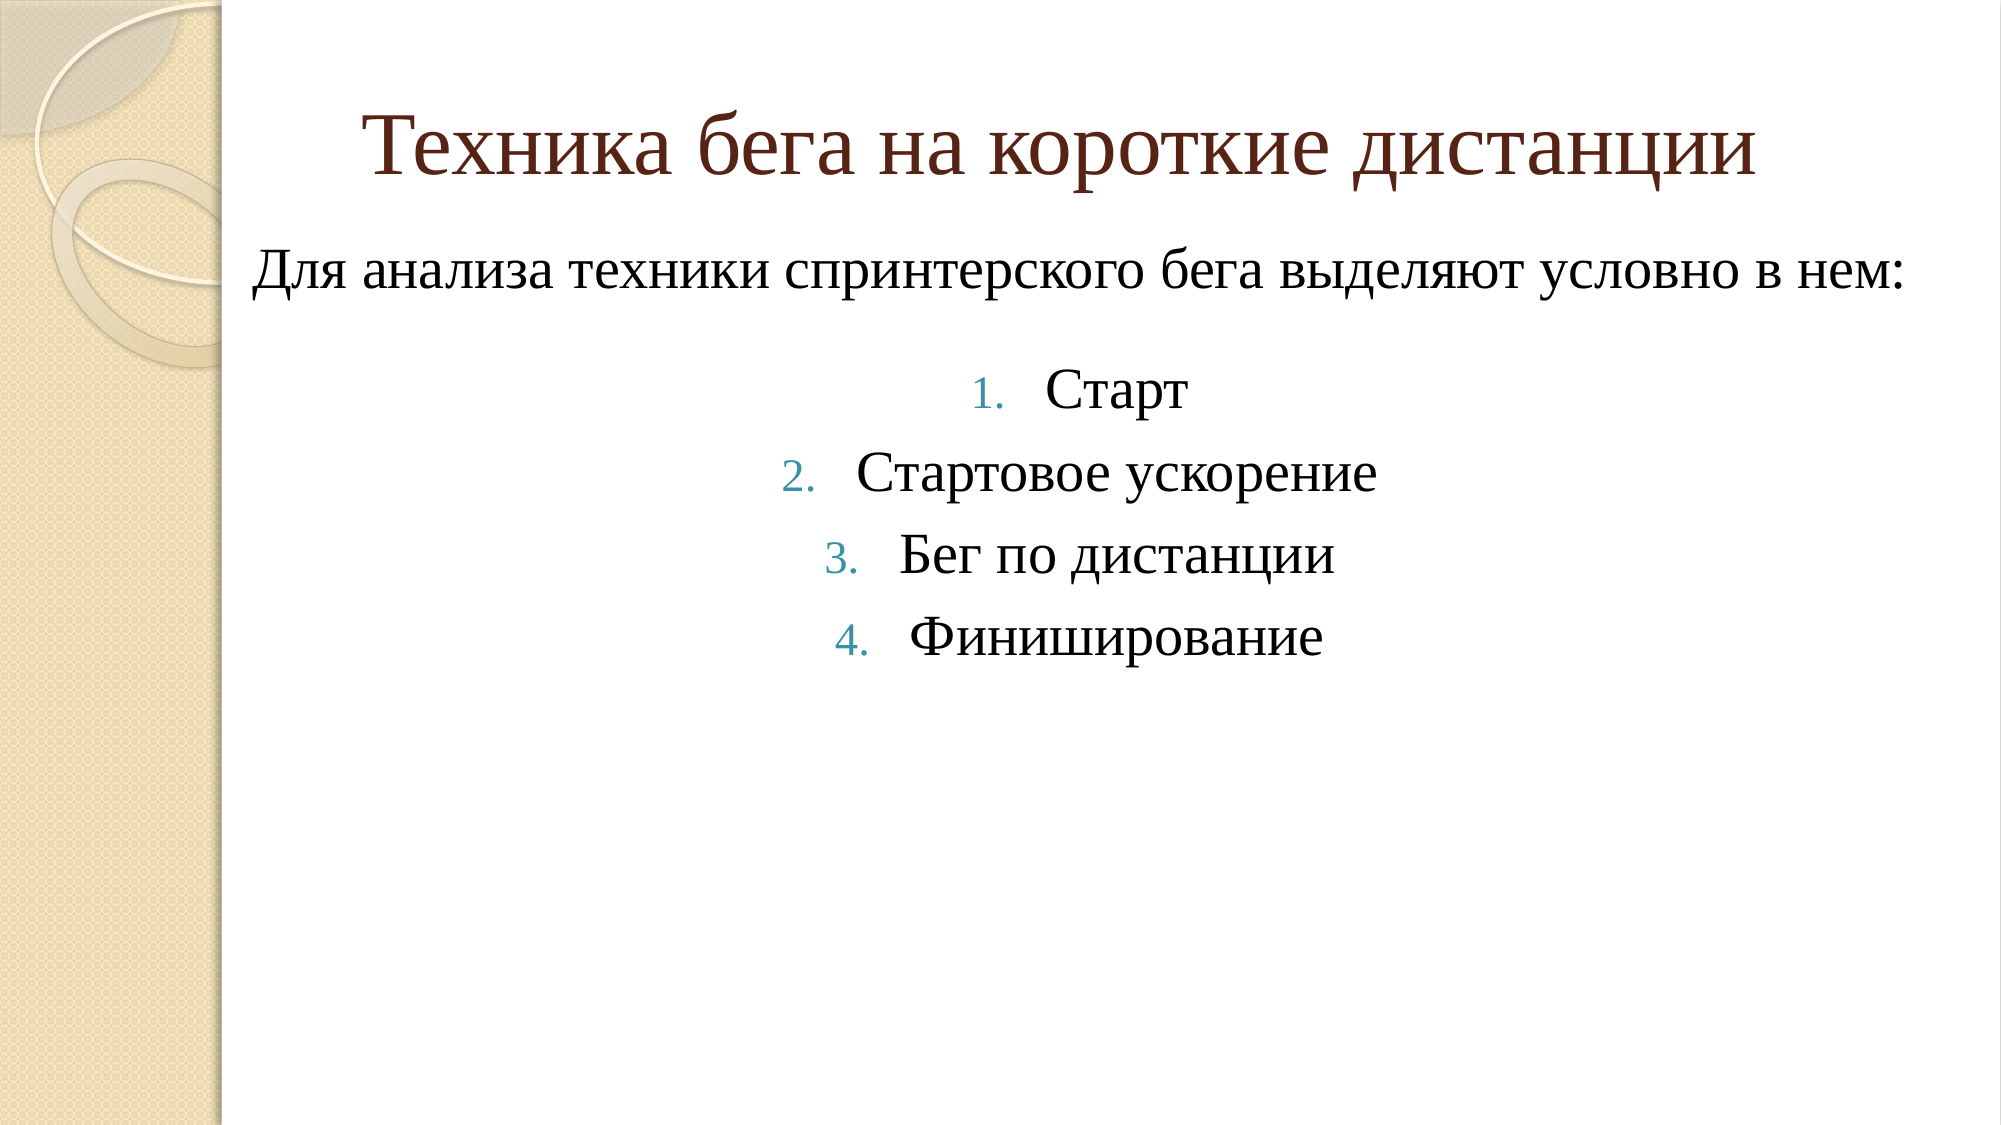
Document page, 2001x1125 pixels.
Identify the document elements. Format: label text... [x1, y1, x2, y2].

list Для анализа техники спринтерского бега выделяют условно в нем: Старт Стартовое ускорение Бег по дистанции Финиширование [223, 223, 1937, 912]
title Техника бега на короткие дистанции [190, 23, 1931, 254]
